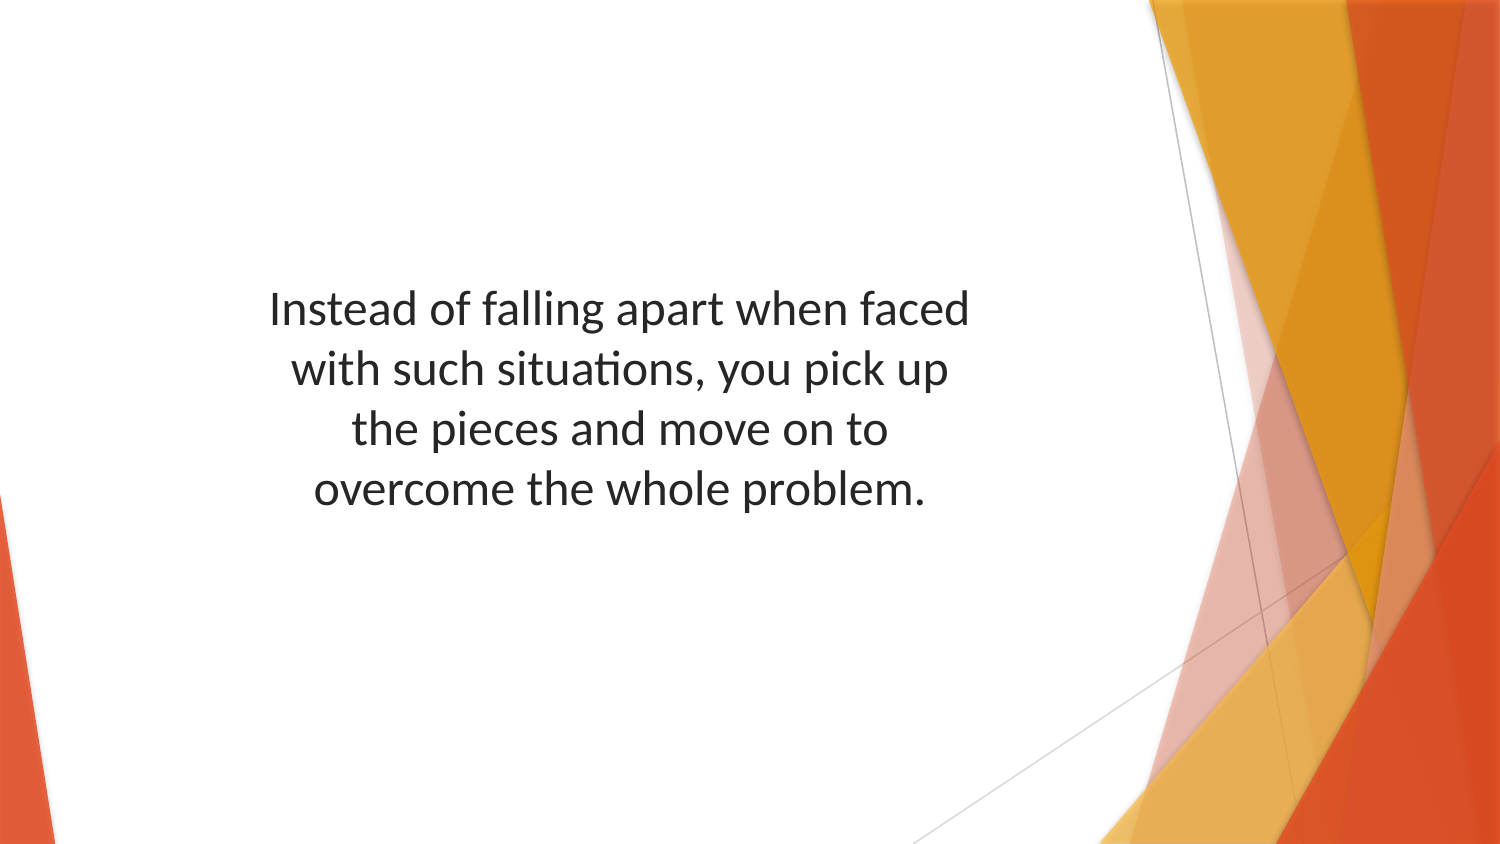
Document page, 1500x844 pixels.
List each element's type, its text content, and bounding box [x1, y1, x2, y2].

list Instead of falling apart when faced with such situations, you pick up the pieces and move on to overcome the whole problem. [253, 268, 987, 505]
